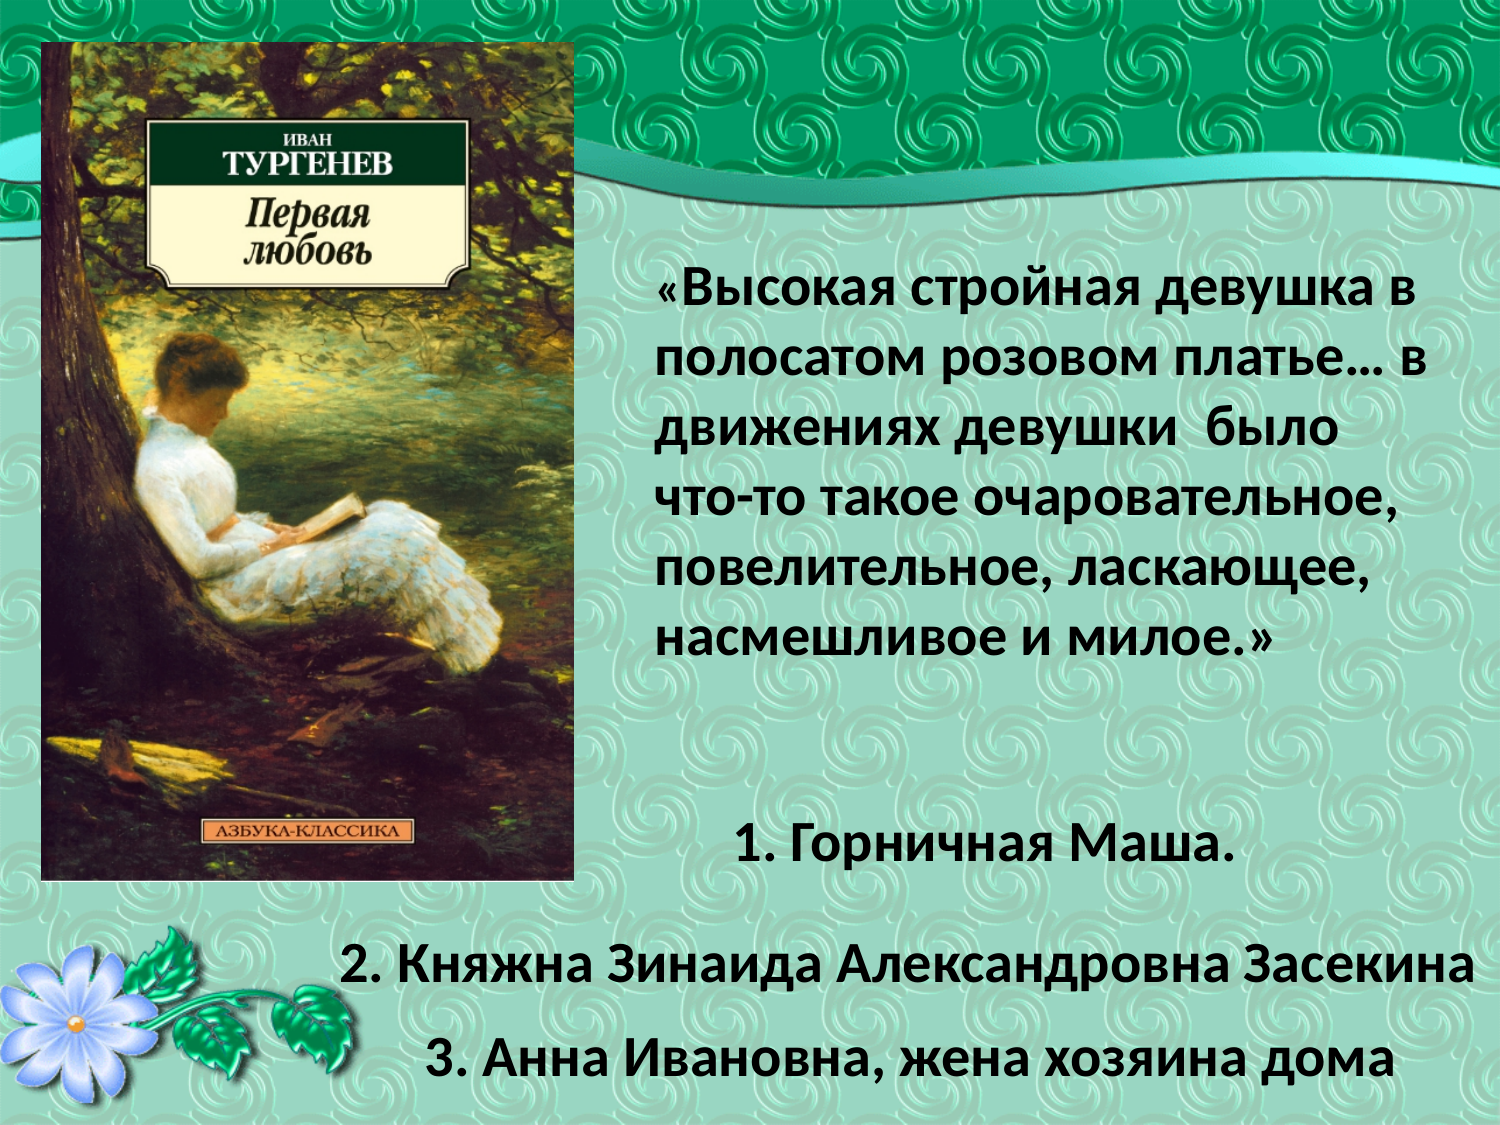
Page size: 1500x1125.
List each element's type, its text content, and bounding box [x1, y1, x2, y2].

text_box 2. Княжна Зинаида Александровна Засекина [324, 916, 1492, 1002]
text_box «Высокая стройная девушка в полосатом розовом платье… в движениях девушки было что-то такое очаровательное, повелительное, ласкающее, насмешливое и милое.» [640, 240, 1456, 675]
text_box 3. Анна Ивановна, жена хозяина дома [409, 1010, 1412, 1096]
text_box 1. Горничная Маша. [717, 795, 1253, 881]
picture [0, 0, 1500, 1125]
